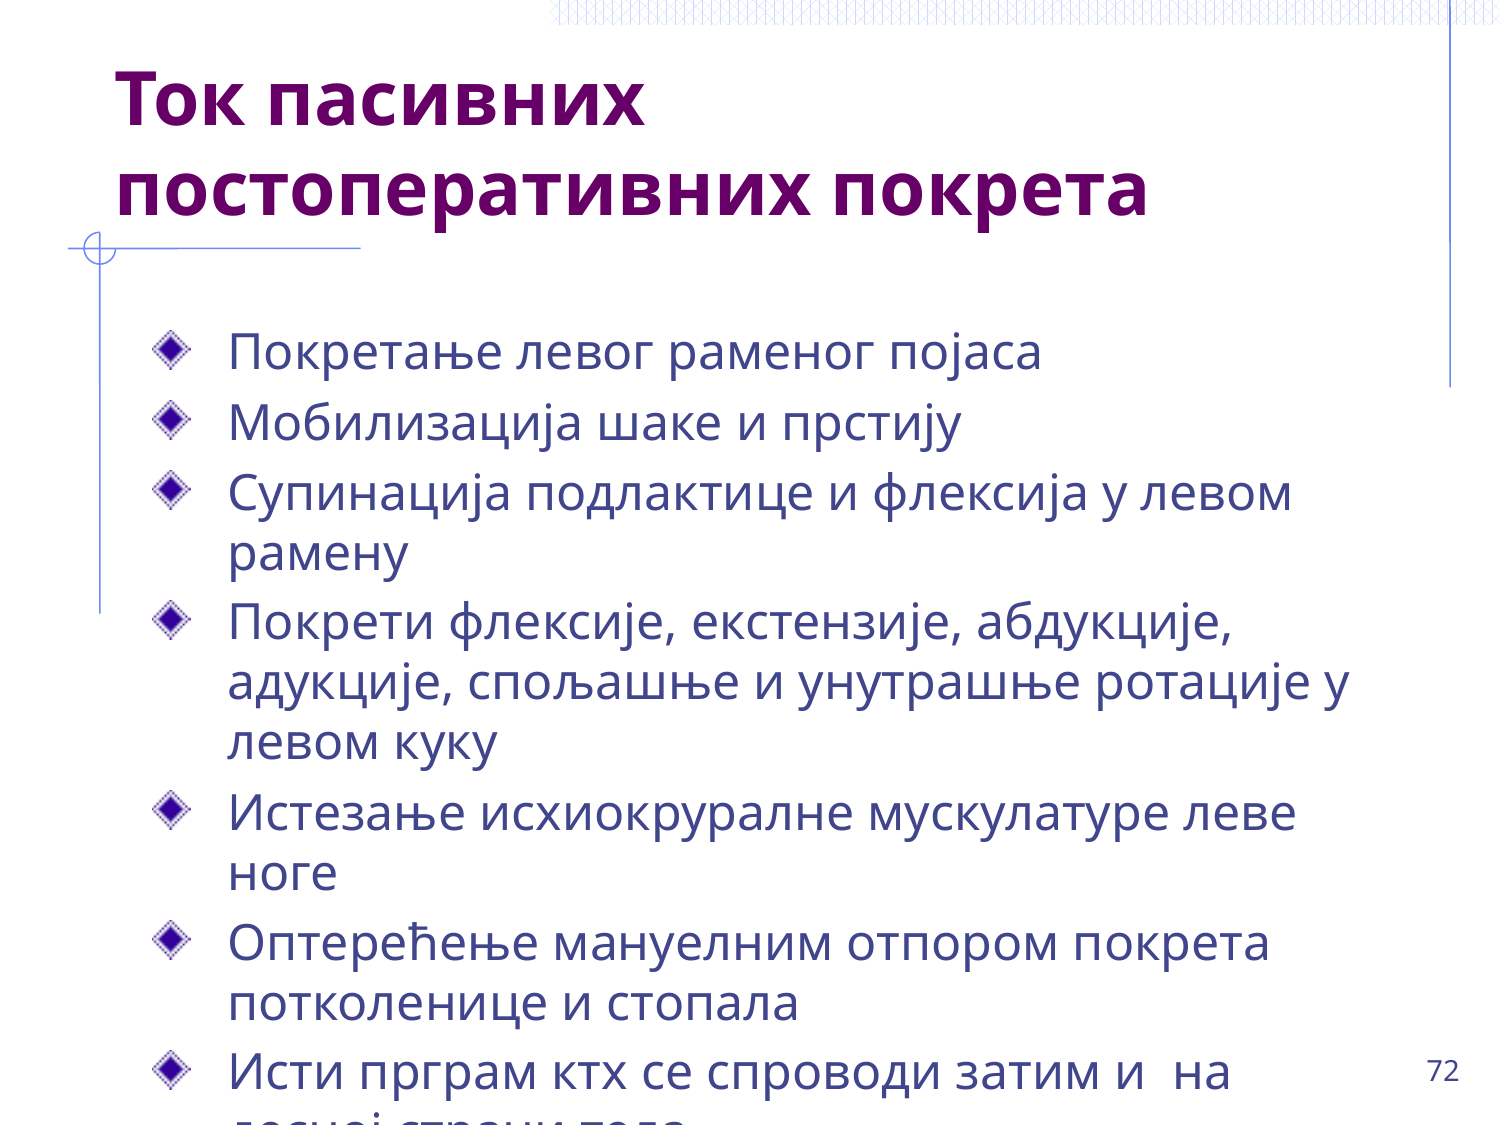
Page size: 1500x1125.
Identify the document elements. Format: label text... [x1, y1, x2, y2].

picture [152, 330, 191, 370]
slide_number 72 [1162, 1025, 1475, 1100]
picture [152, 920, 191, 960]
picture [152, 470, 191, 510]
picture [152, 1050, 191, 1090]
picture [152, 600, 191, 640]
picture [152, 790, 191, 830]
list Покретање левог раменог појаса Мобилизација шаке и прстију Супинација подлактице и флексија у левом рамену Покрети флексије, екстензије, абдукције, адукције, спољашње и унутрашње ротације у левом куку Истезање исхиокруралне мускулатуре леве ноге Оптерећење мануелним отпором покрета потколенице и стопала Исти прграм ктх се спроводи затим и на десној страни тела [137, 312, 1413, 988]
picture [152, 400, 191, 440]
title Ток пасивних постоперативних покрета [99, 49, 1376, 238]
